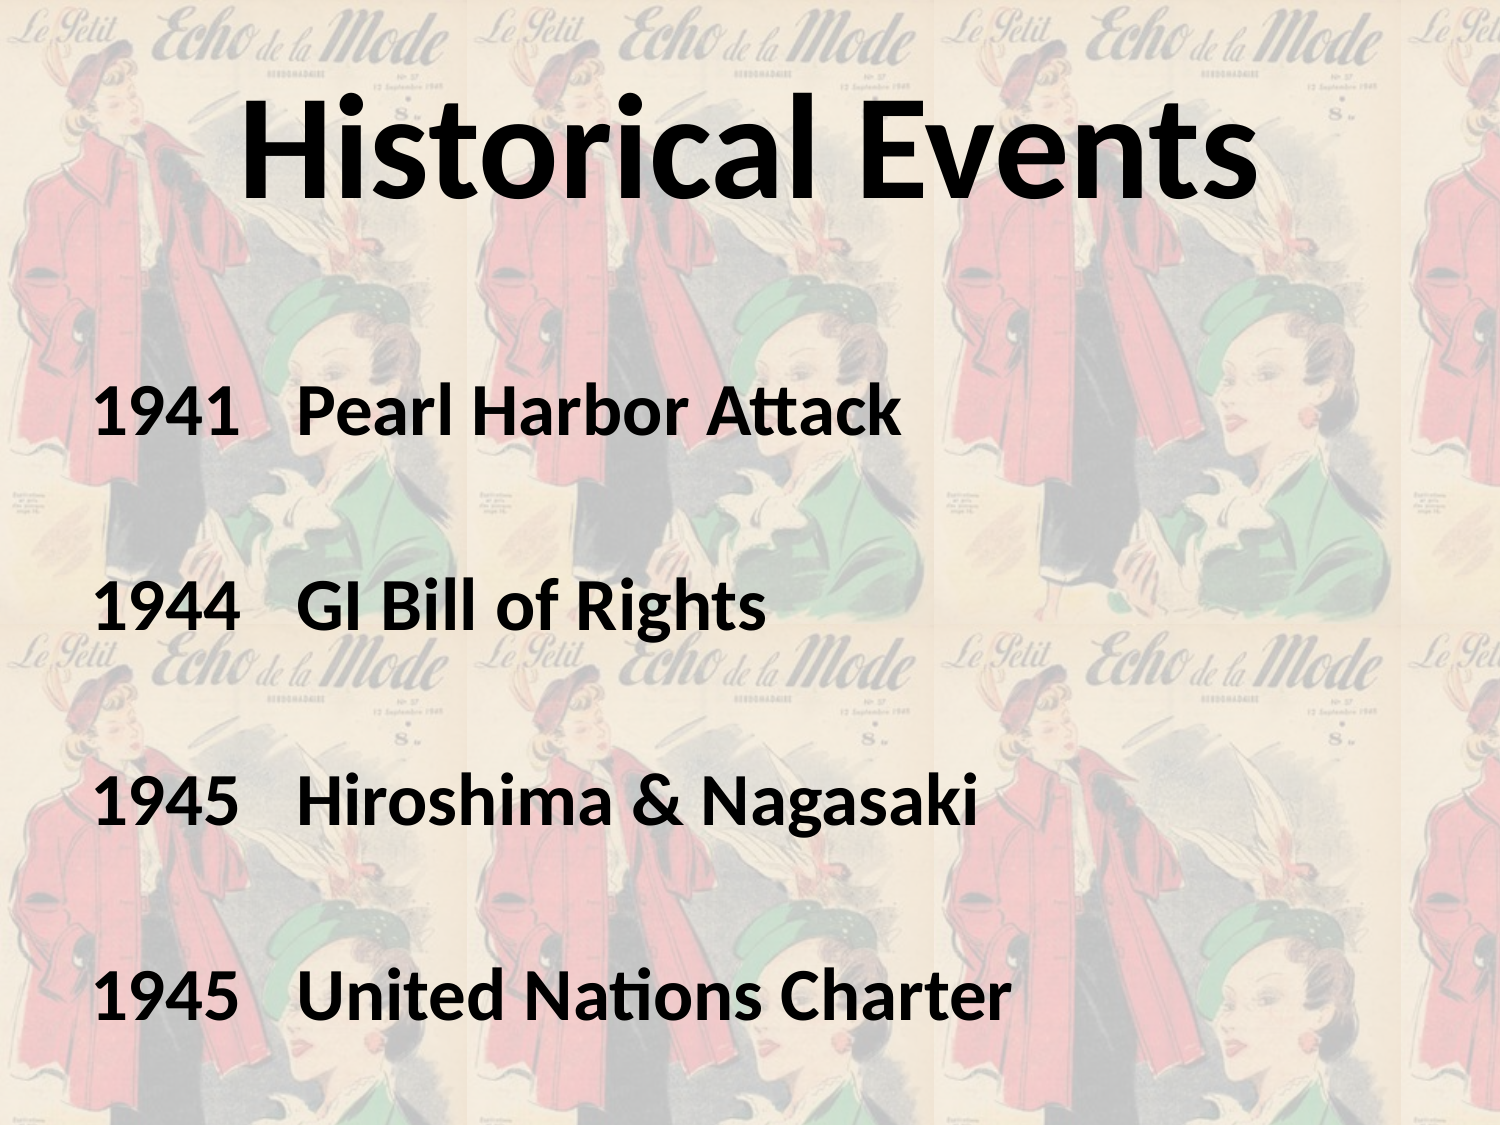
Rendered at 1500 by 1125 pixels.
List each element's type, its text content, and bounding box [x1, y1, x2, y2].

title Historical Events [75, 45, 1425, 233]
list 1941 Pearl Harbor Attack 1944 GI Bill of Rights 1945 Hiroshima & Nagasaki 1945 United Nations Charter [75, 262, 1425, 1005]
